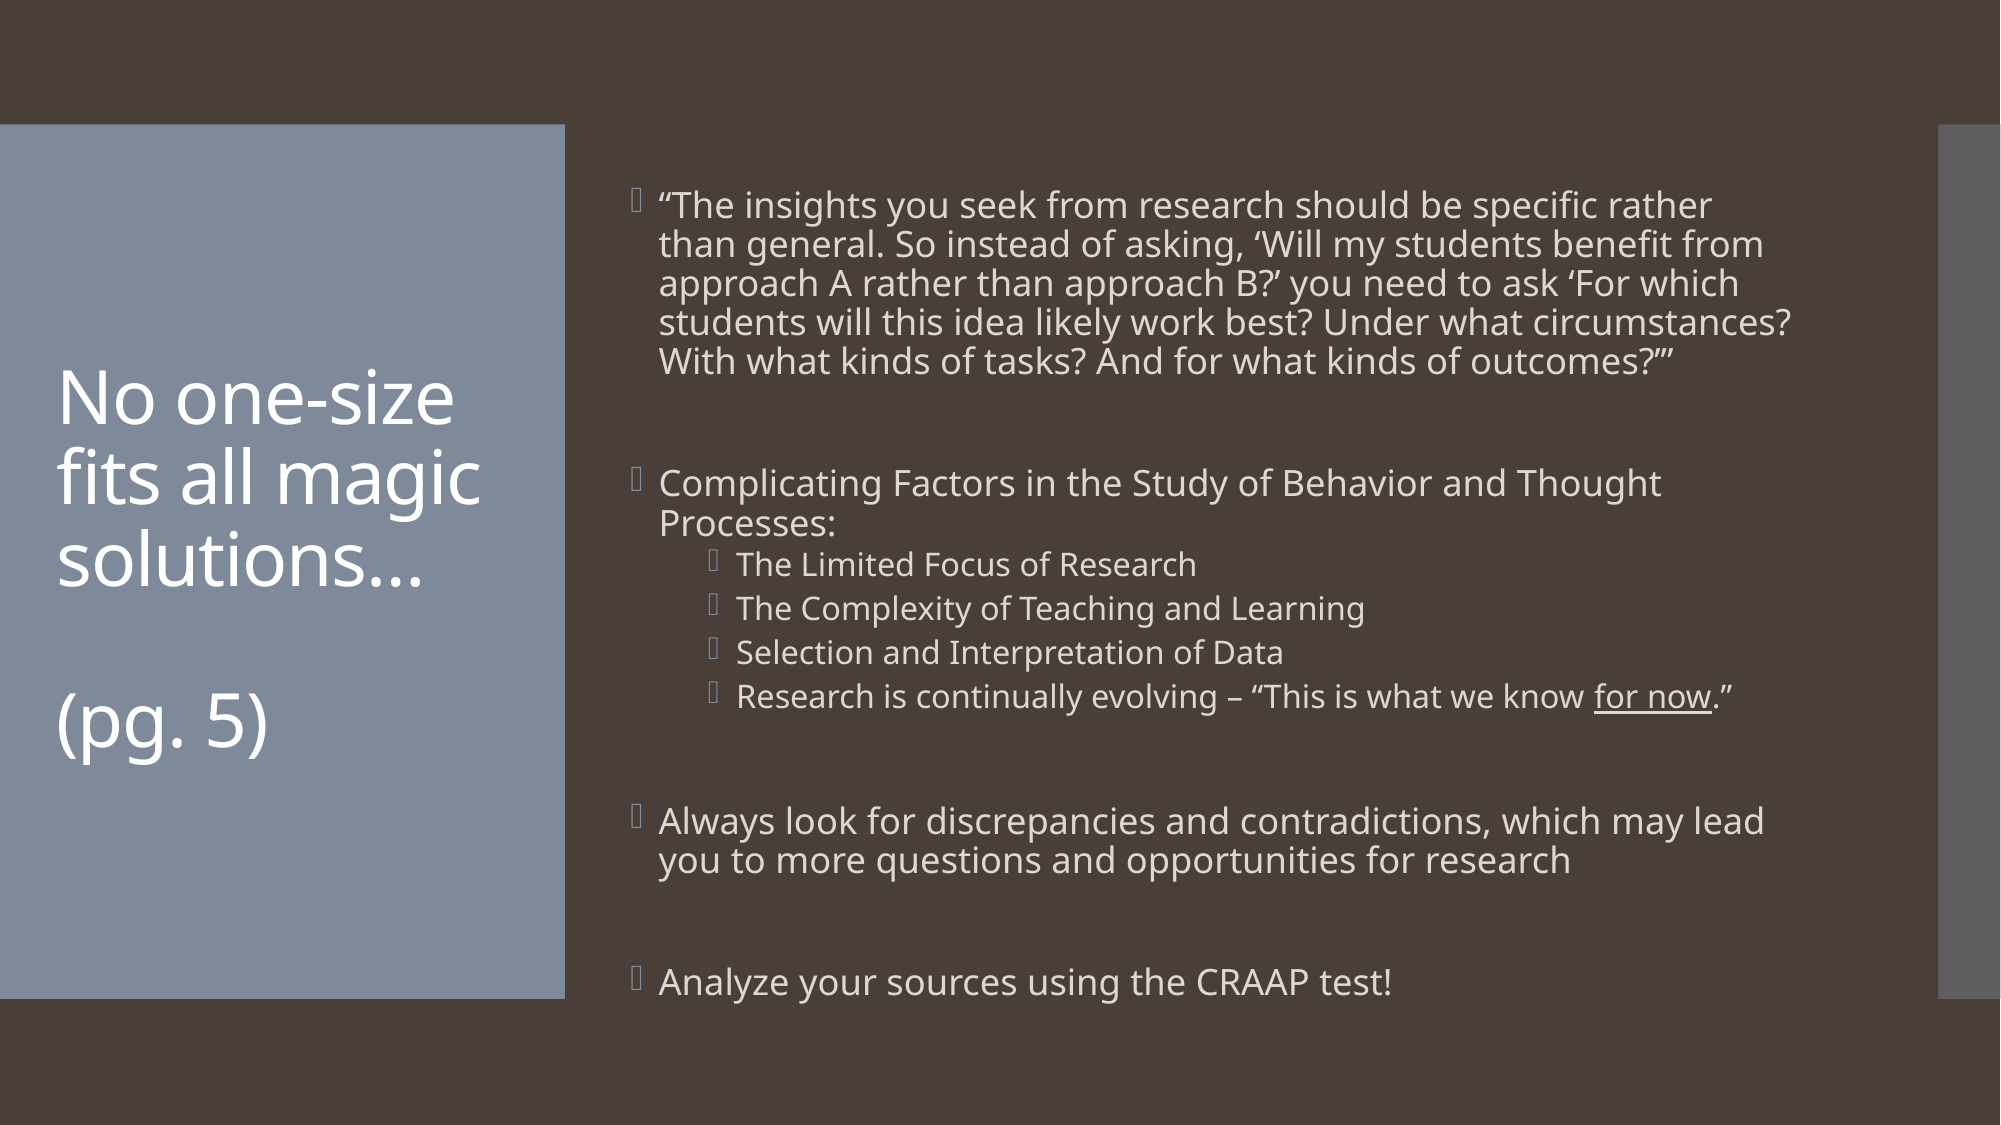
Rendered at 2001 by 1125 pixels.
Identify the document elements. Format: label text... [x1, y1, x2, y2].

list “The insights you seek from research should be specific rather than general. So instead of asking, ‘Will my students benefit from approach A rather than approach B?’ you need to ask ‘For which students will this idea likely work best? Under what circumstances? With what kinds of tasks? And for what kinds of outcomes?’” Complicating Factors in the Study of Behavior and Thought Processes: The Limited Focus of Research The Complexity of Teaching and Learning Selection and Interpretation of Data Research is continually evolving – “This is what we know for now.” Always look for discrepancies and contradictions, which may lead you to more questions and opportunities for research Analyze your sources using the CRAAP test! [615, 179, 1816, 1020]
title No one-size fits all magic solutions… (pg. 5) [41, 184, 525, 940]
